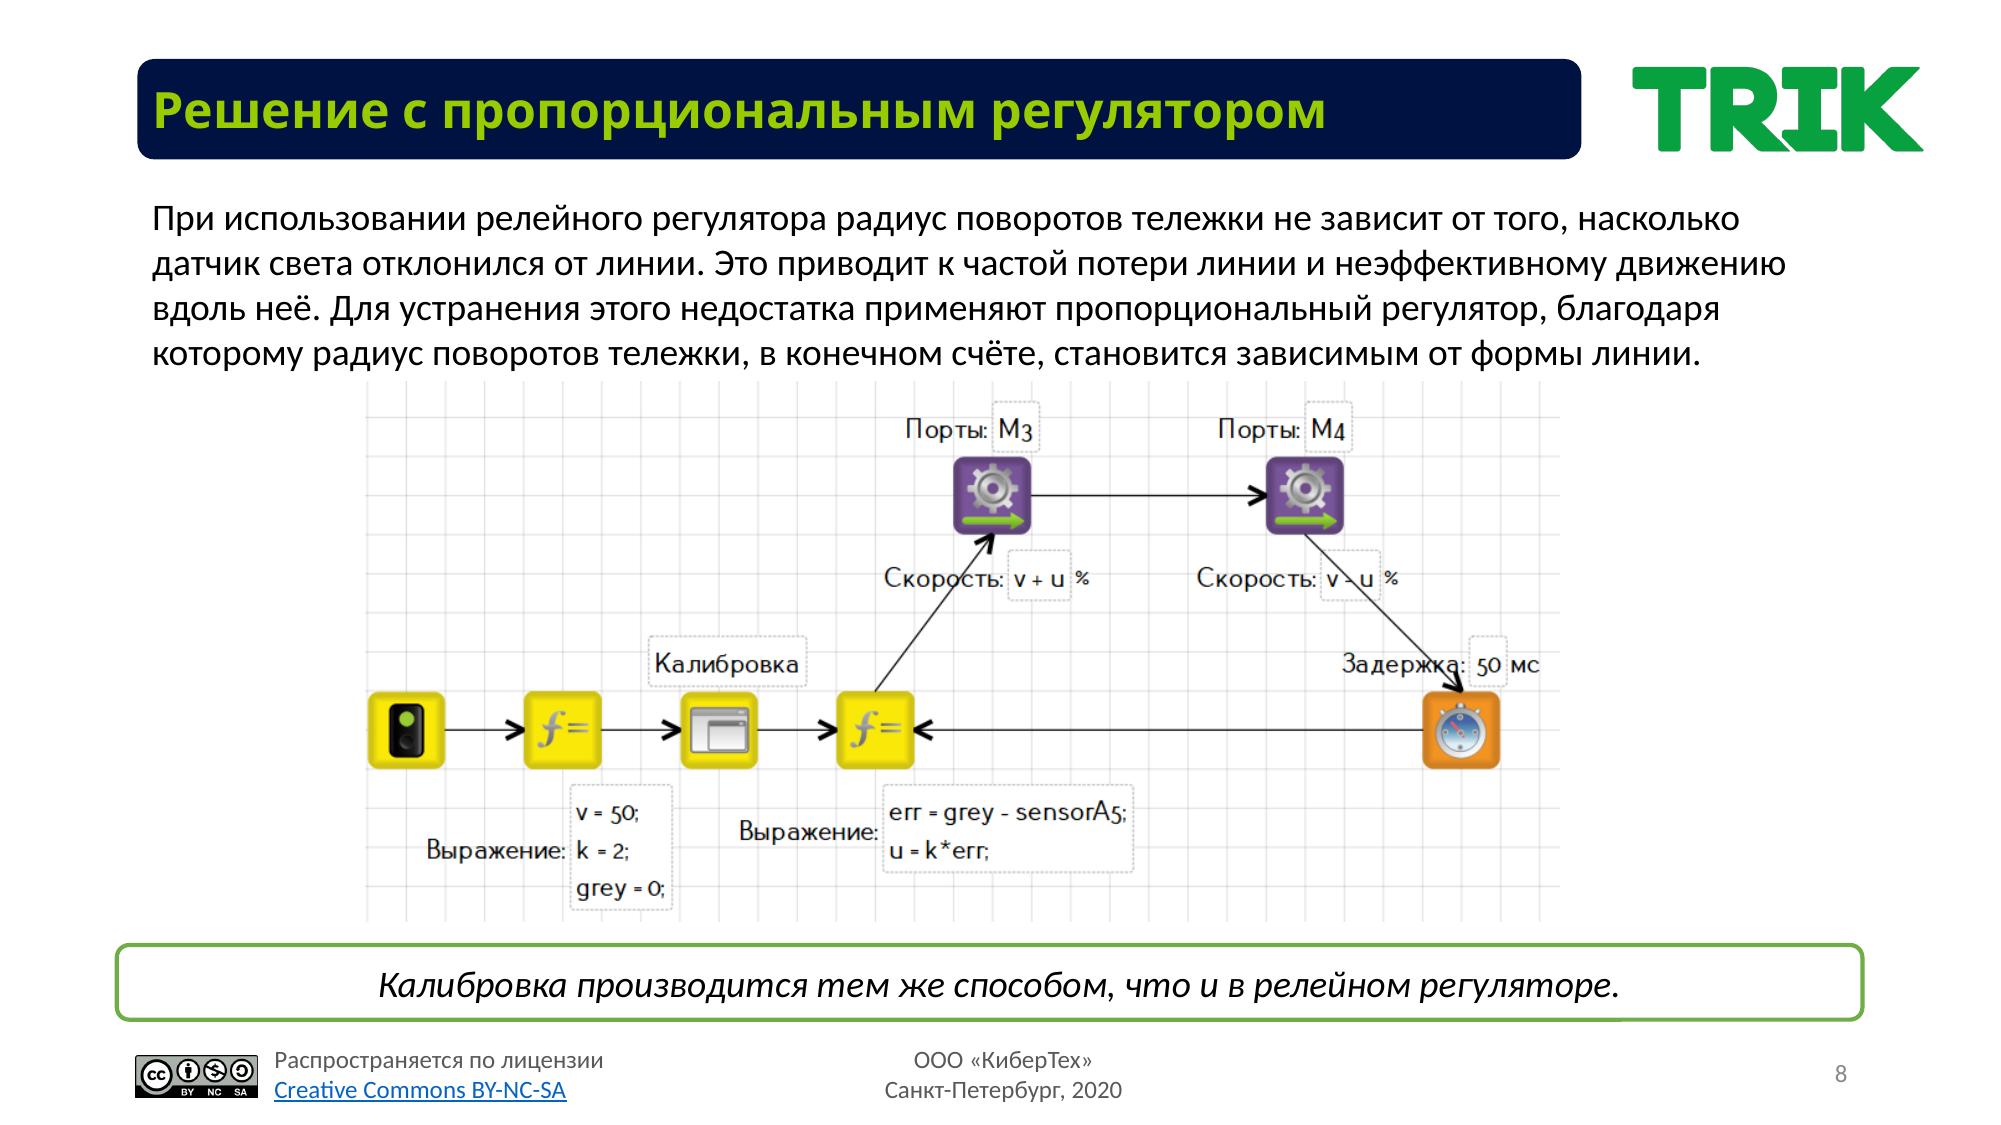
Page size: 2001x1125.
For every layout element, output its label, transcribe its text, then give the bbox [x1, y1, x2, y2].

picture [135, 1055, 258, 1098]
picture [1631, 64, 1924, 154]
title Решение с пропорциональным регулятором [137, 78, 1582, 179]
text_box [116, 944, 1863, 1020]
picture [365, 381, 1560, 923]
text_box При использовании релейного регулятора радиус поворотов тележки не зависит от того, насколько датчик света отклонился от линии. Это приводит к частой потери линии и неэффективному движению вдоль неё. Для устранения этого недостатка применяют пропорциональный регулятор, благодаря которому радиус поворотов тележки, в конечном счёте, становится зависимым от формы линии. [137, 185, 1863, 380]
slide_number 8 [1412, 1042, 1863, 1103]
